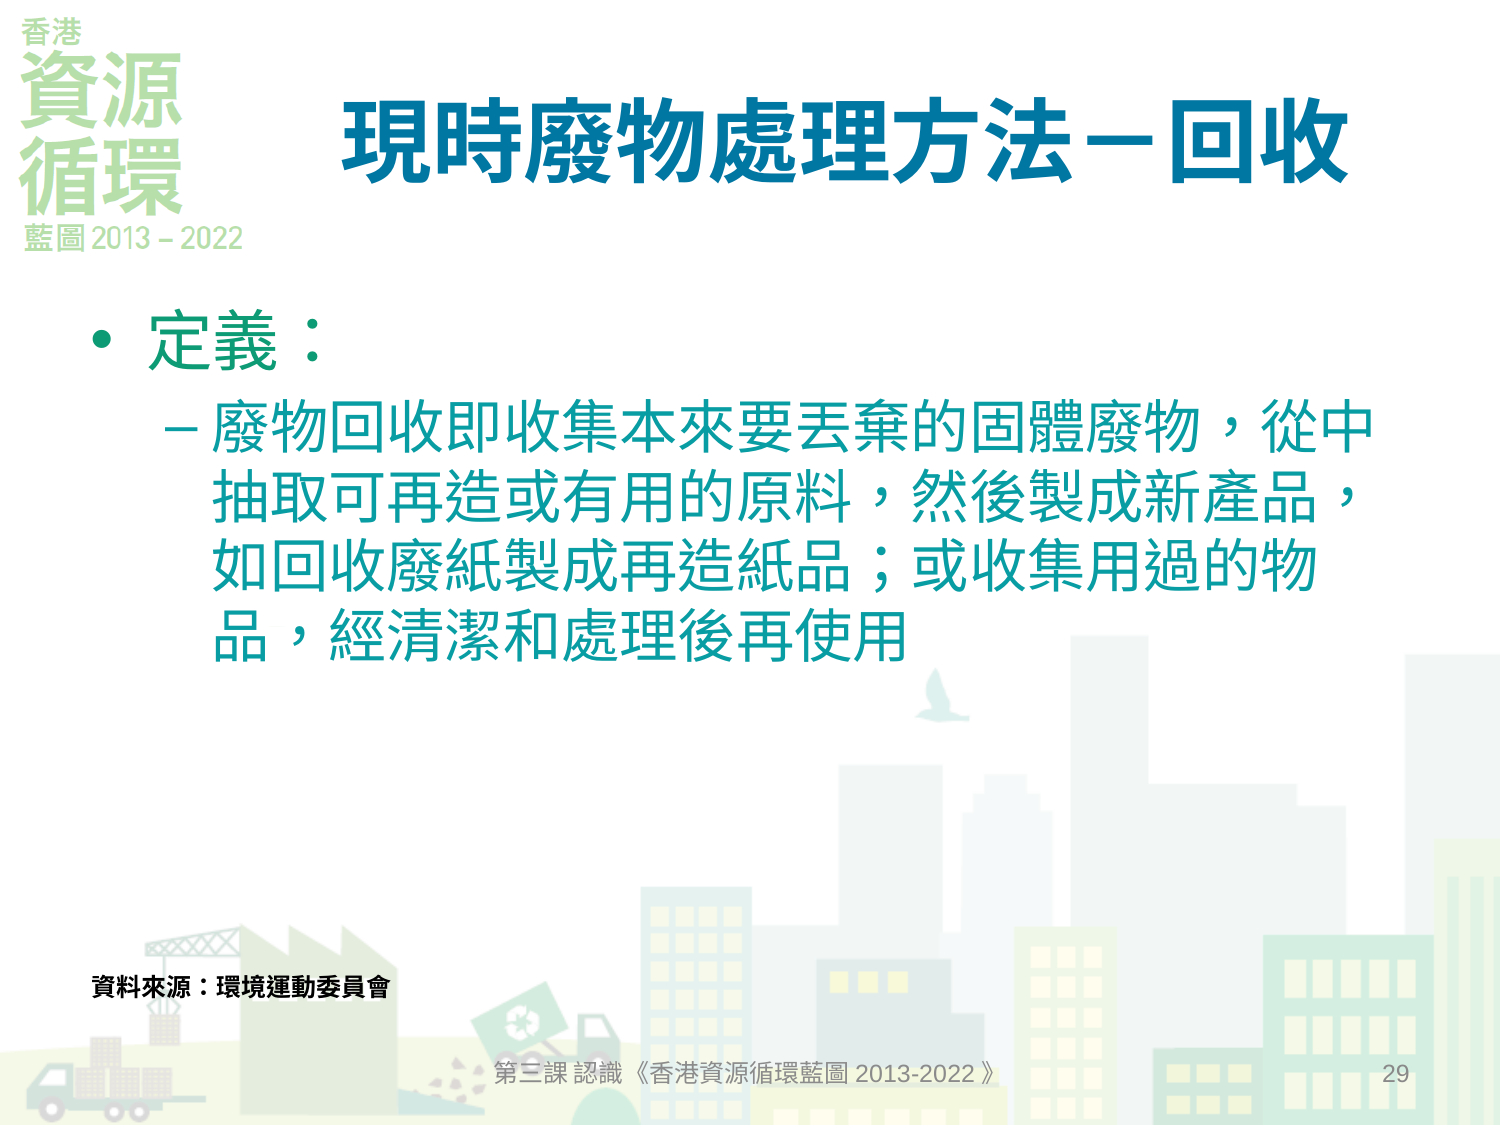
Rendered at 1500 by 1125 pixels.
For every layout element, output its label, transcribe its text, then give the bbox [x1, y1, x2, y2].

text_box 資料來源：環境運動委員會 [76, 964, 443, 1009]
footer 第三課 認識《香港資源循環藍圖2013-2022》 [442, 1042, 1058, 1103]
title 現時廢物處理方法－回收 [265, 44, 1426, 233]
slide_number 29 [1074, 1042, 1425, 1103]
list 定義： 廢物回收即收集本來要丟棄的固體廢物，從中抽取可再造或有用的原料，然後製成新產品，如回收廢紙製成再造紙品；或收集用過的物品，經清潔和處理後再使用 [74, 290, 1426, 1006]
